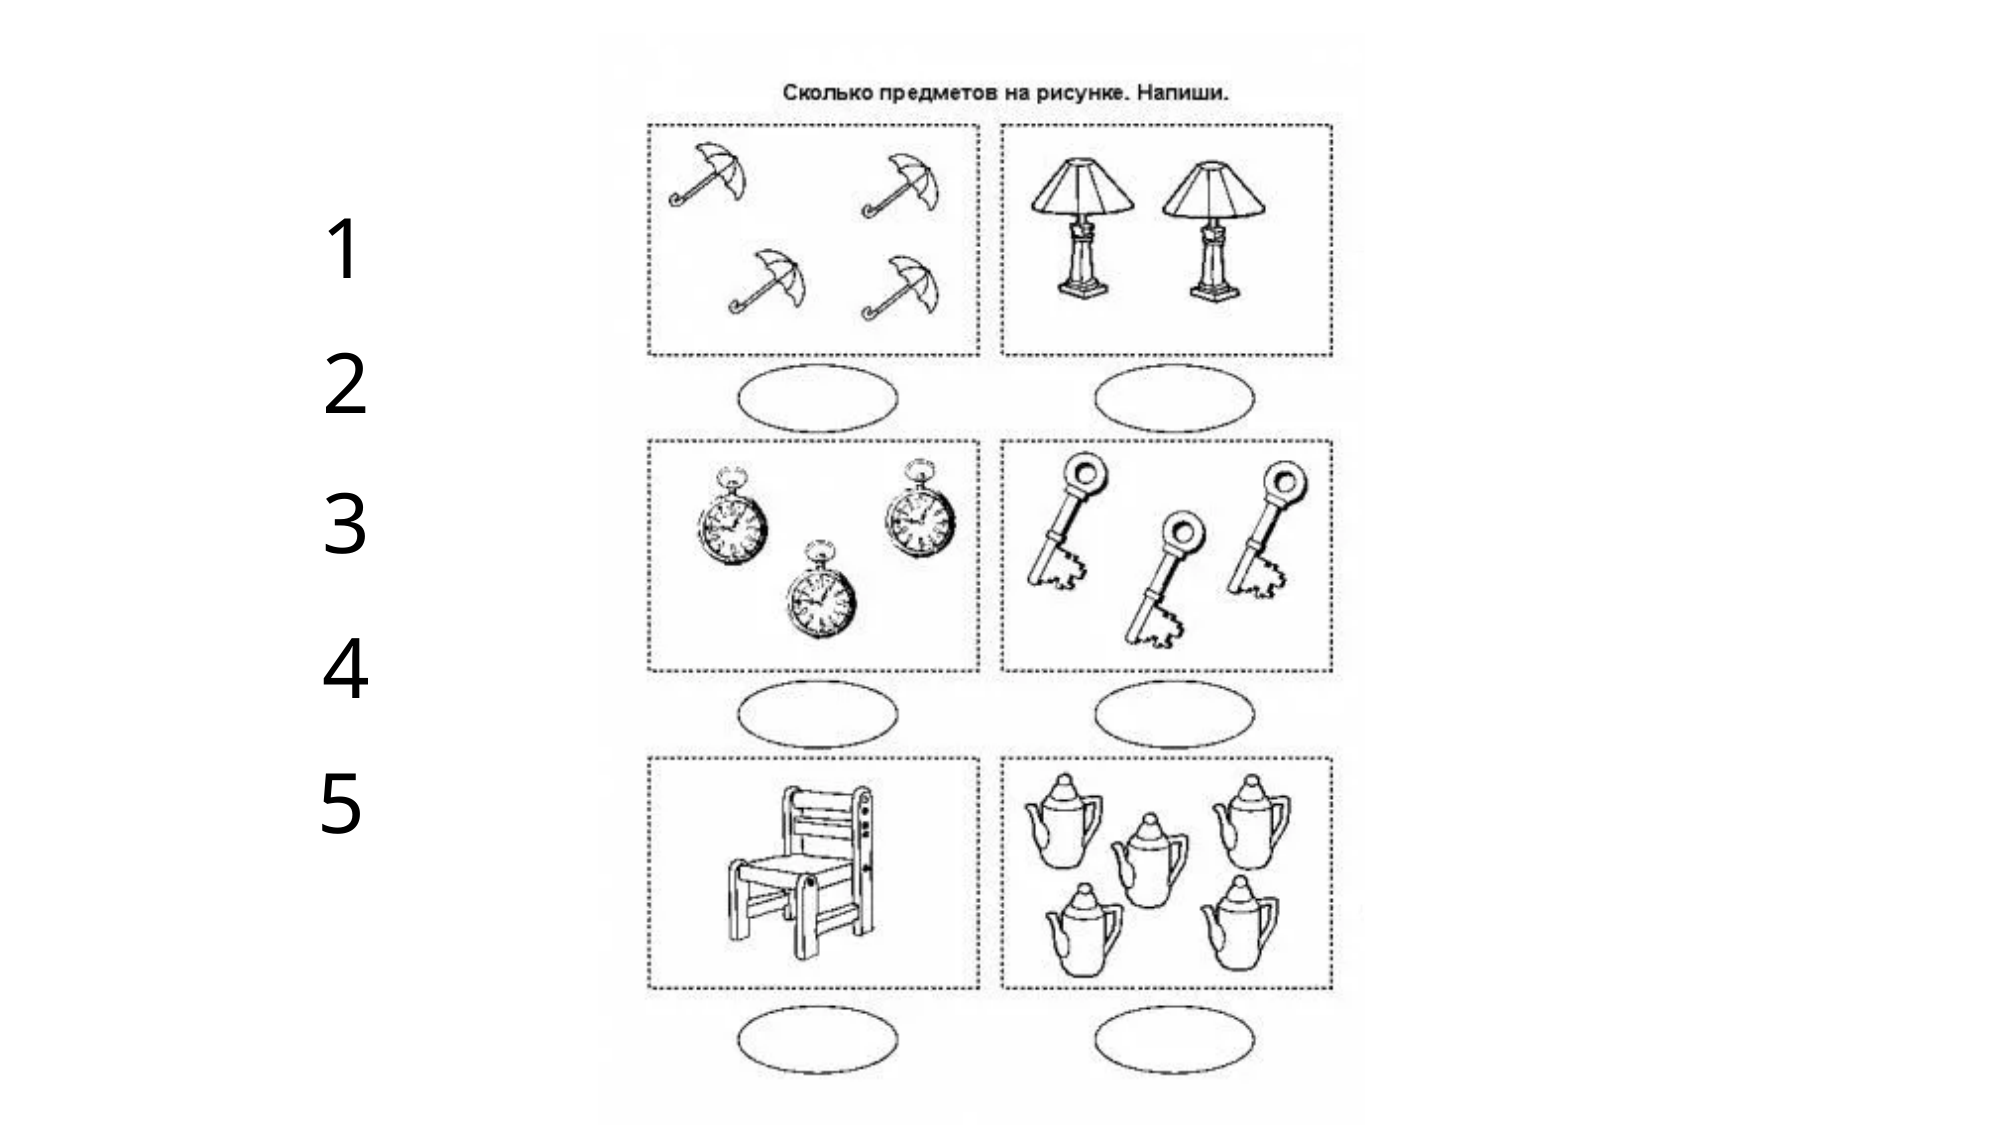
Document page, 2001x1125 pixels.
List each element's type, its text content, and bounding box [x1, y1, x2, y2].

text_box 5 [302, 742, 389, 858]
text_box 4 [307, 607, 402, 723]
text_box 1 [306, 187, 374, 303]
picture [598, 33, 1365, 1125]
text_box 2 [308, 322, 384, 438]
text_box 3 [308, 463, 395, 578]
